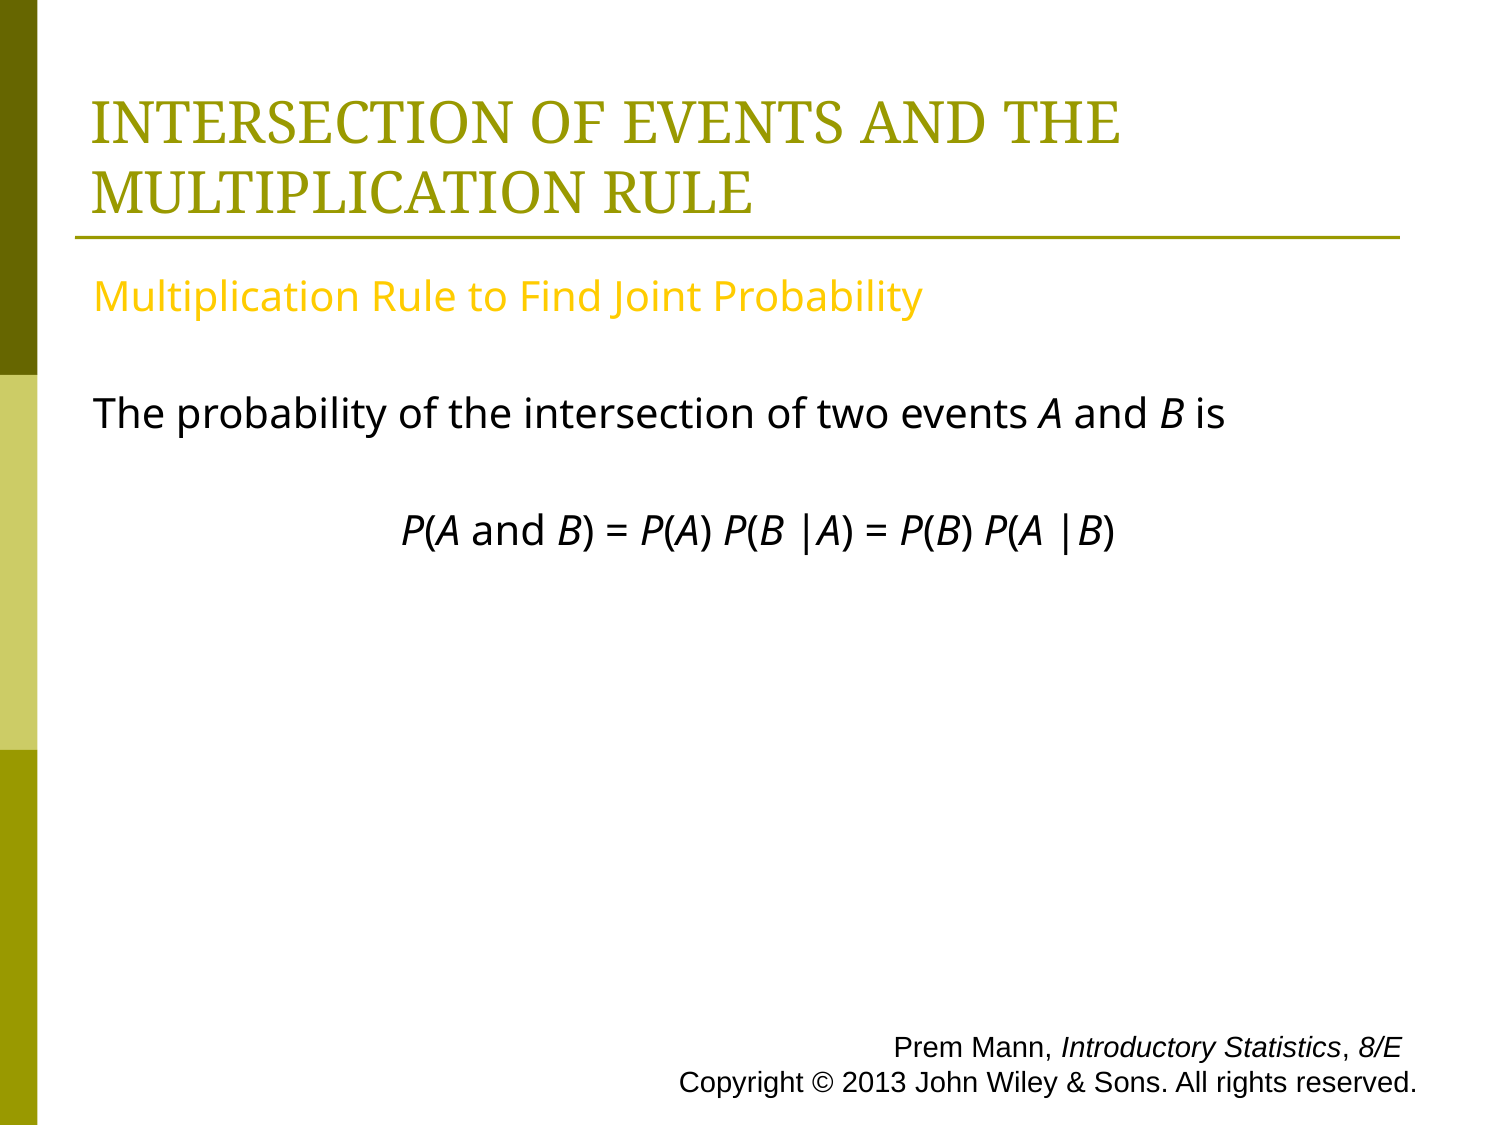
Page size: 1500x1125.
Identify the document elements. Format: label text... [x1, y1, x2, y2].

text_box Prem Mann, Introductory Statistics, 8/E Copyright © 2013 John Wiley & Sons. All rights reserved. [664, 1020, 1449, 1106]
title INTERSECTION OF EVENTS AND THE MULTIPLICATION RULE [75, 45, 1425, 233]
list Multiplication Rule to Find Joint Probability The probability of the intersection of two events A and B is P(A and B) = P(A) P(B |A) = P(B) P(A |B) [21, 262, 1438, 938]
